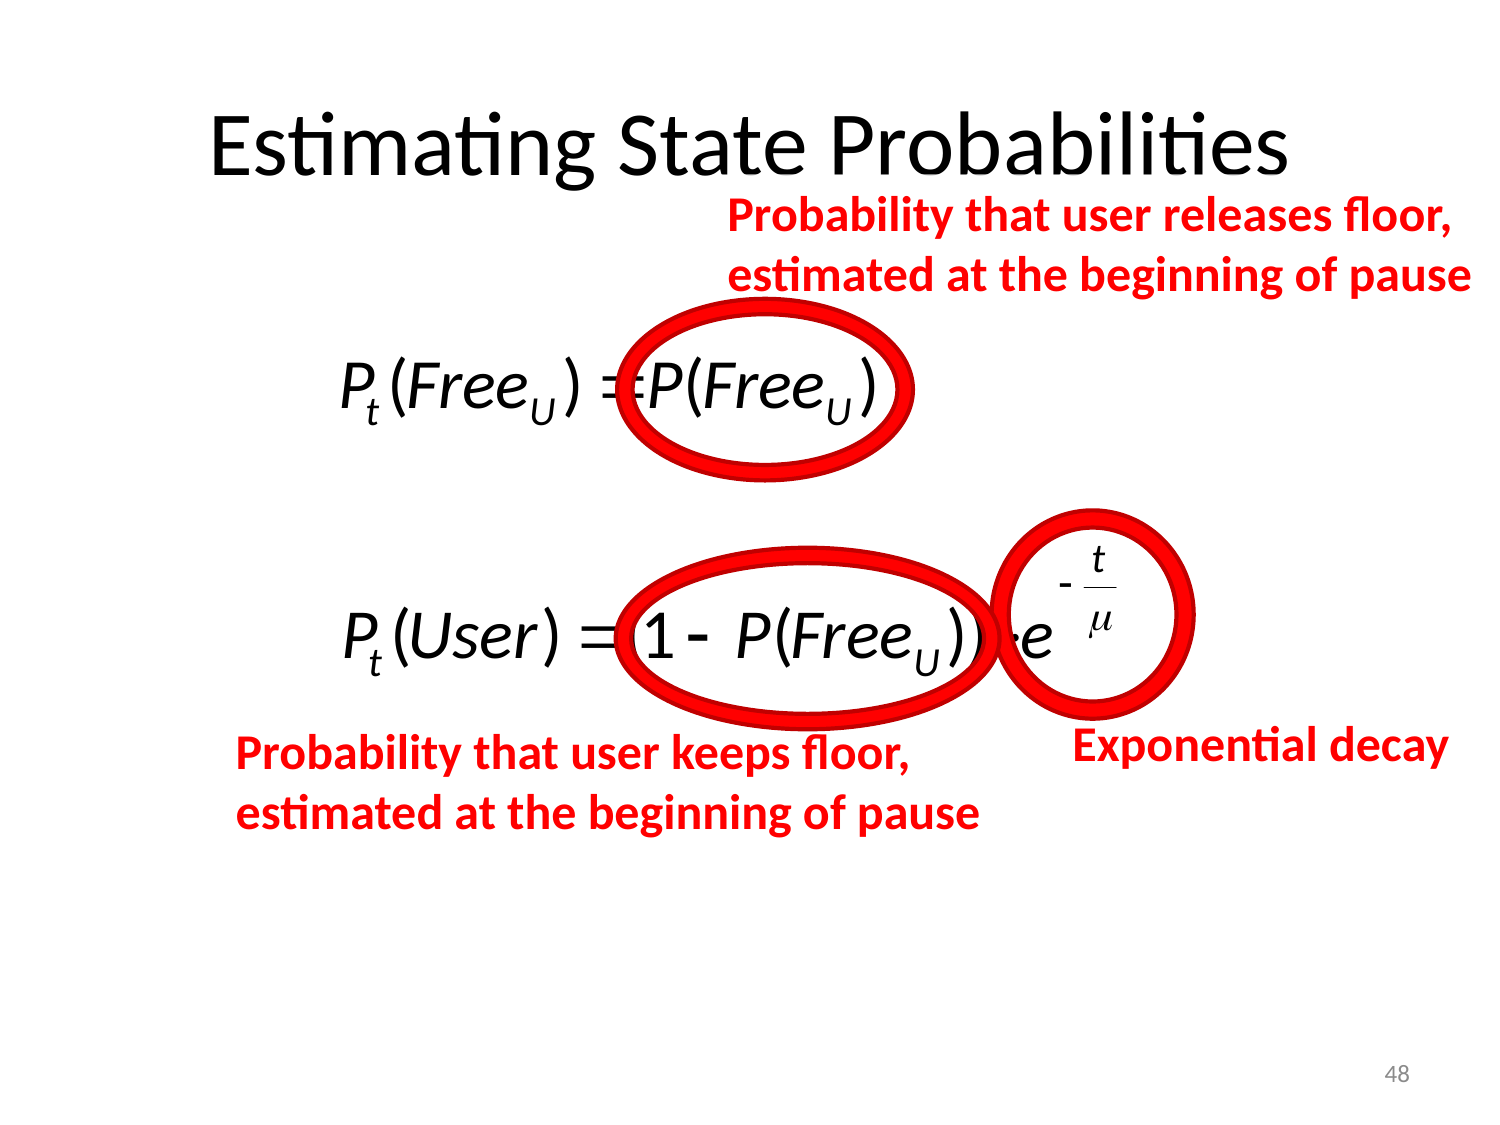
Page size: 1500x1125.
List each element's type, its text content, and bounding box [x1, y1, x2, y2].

slide_number 48 [1074, 1042, 1425, 1103]
text_box Probability that user releases floor, estimated at the beginning of pause [712, 174, 1490, 310]
text_box [669, 704, 946, 732]
title Estimating State Probabilities [75, 45, 1425, 233]
text_box [653, 452, 877, 483]
text_box [1032, 508, 1196, 721]
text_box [329, 343, 889, 444]
text_box [637, 296, 916, 439]
text_box Probability that user keeps floor, estimated at the beginning of pause [220, 712, 999, 848]
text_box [332, 529, 1133, 695]
text_box Exponential decay [1057, 703, 1492, 779]
